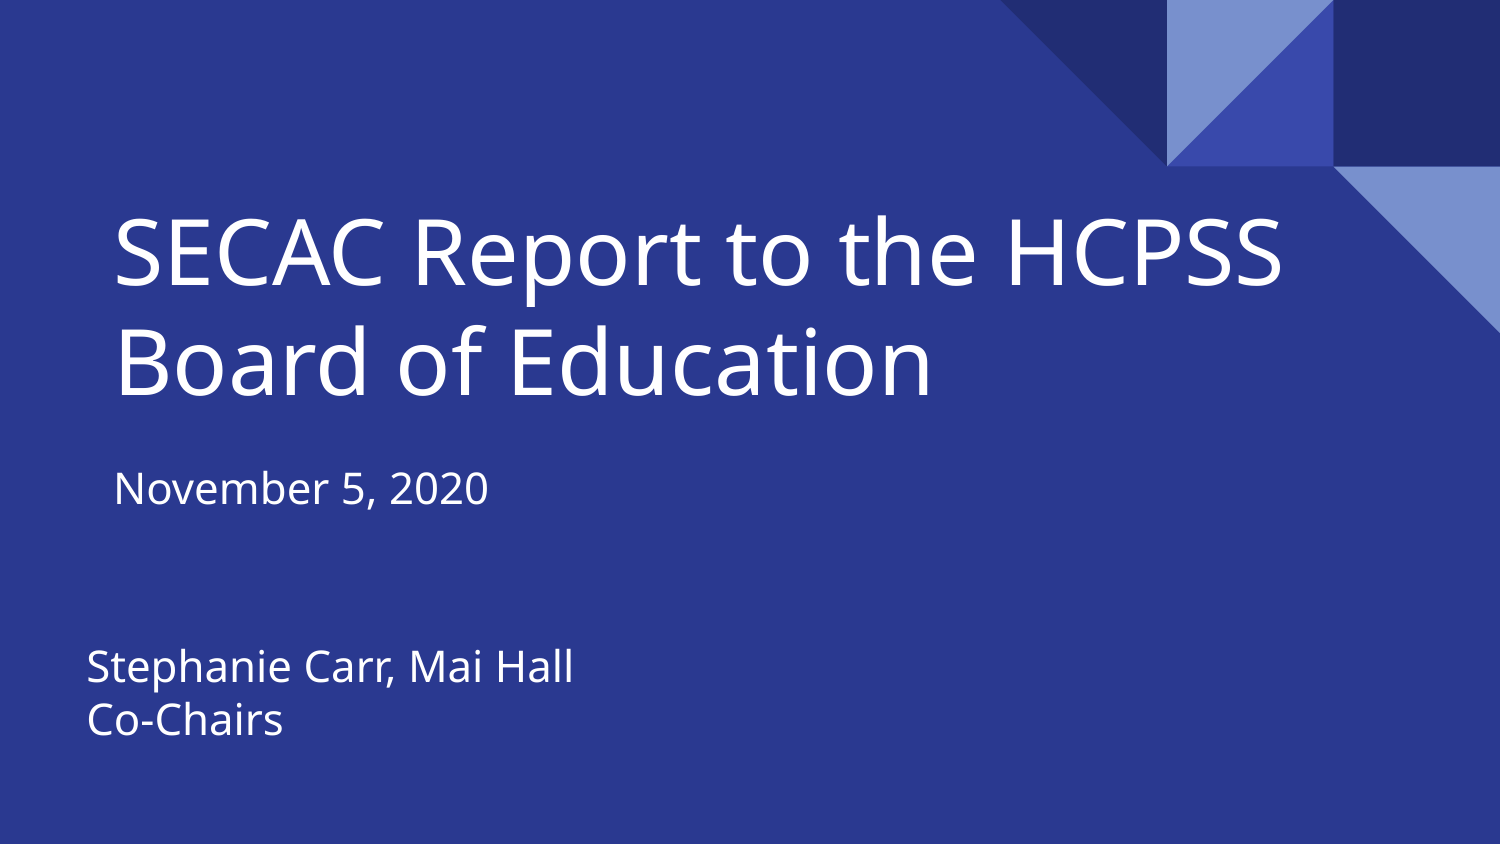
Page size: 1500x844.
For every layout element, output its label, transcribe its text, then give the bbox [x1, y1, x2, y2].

title SECAC Report to the HCPSS Board of Education [98, 291, 1447, 429]
subtitle November 5, 2020 [98, 445, 1447, 517]
subtitle Stephanie Carr, Mai Hall Co-Chairs [71, 623, 1469, 792]
